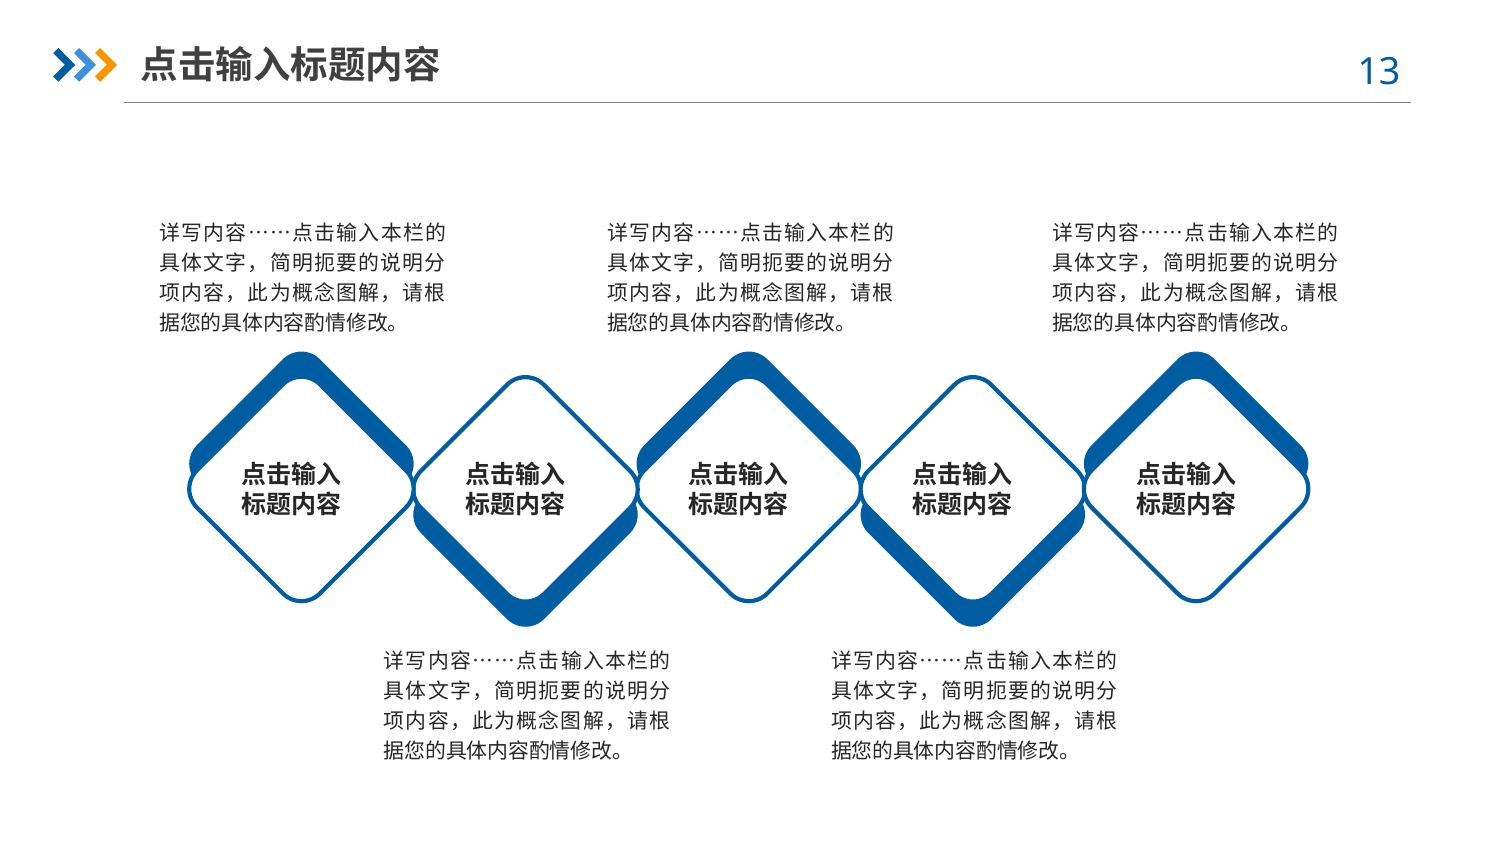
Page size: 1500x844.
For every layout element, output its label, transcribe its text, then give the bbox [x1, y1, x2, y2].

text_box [1108, 376, 1284, 577]
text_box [214, 376, 389, 577]
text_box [438, 402, 613, 602]
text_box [661, 376, 837, 577]
text_box 详写内容……点击输入本栏的具体文字，简明扼要的说明分项内容，此为概念图解，请根据您的具体内容酌情修改。 [830, 643, 1118, 764]
text_box 详写内容……点击输入本栏的具体文字，简明扼要的说明分项内容，此为概念图解，请根据您的具体内容酌情修改。 [607, 214, 894, 335]
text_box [885, 402, 1061, 602]
text_box 详写内容……点击输入本栏的具体文字，简明扼要的说明分项内容，此为概念图解，请根据您的具体内容酌情修改。 [1052, 214, 1339, 335]
text_box 详写内容……点击输入本栏的具体文字，简明扼要的说明分项内容，此为概念图解，请根据您的具体内容酌情修改。 [159, 214, 446, 335]
text_box 详写内容……点击输入本栏的具体文字，简明扼要的说明分项内容，此为概念图解，请根据您的具体内容酌情修改。 [383, 643, 671, 764]
text_box 点击输入标题内容 [140, 32, 491, 95]
